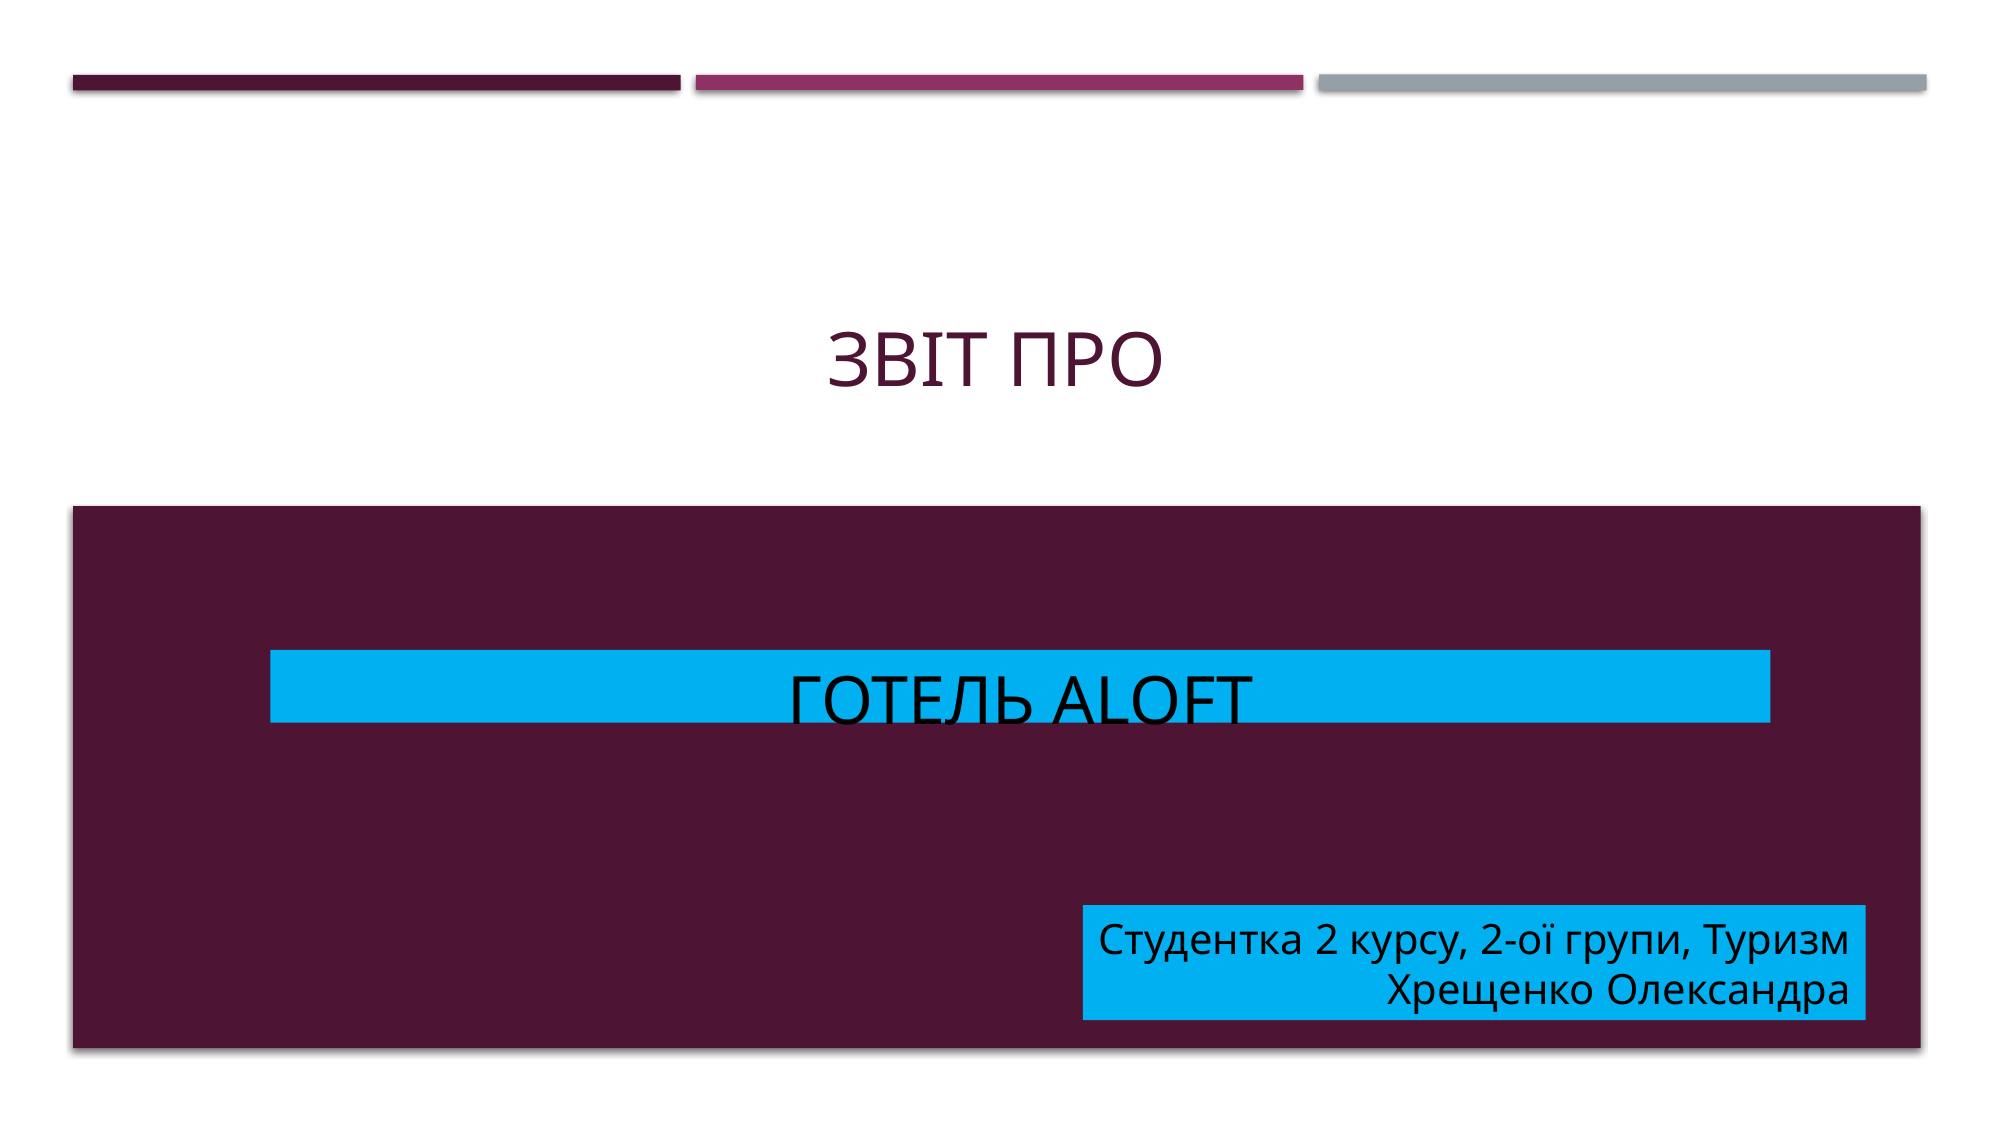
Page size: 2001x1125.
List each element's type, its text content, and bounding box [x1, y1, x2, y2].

text_box Студентка 2 курсу, 2-ої групи, Туризм Хрещенко Олександра [1082, 905, 1866, 1021]
subtitle Готель Aloft [270, 649, 1771, 723]
title Звіт про [95, 167, 1899, 410]
